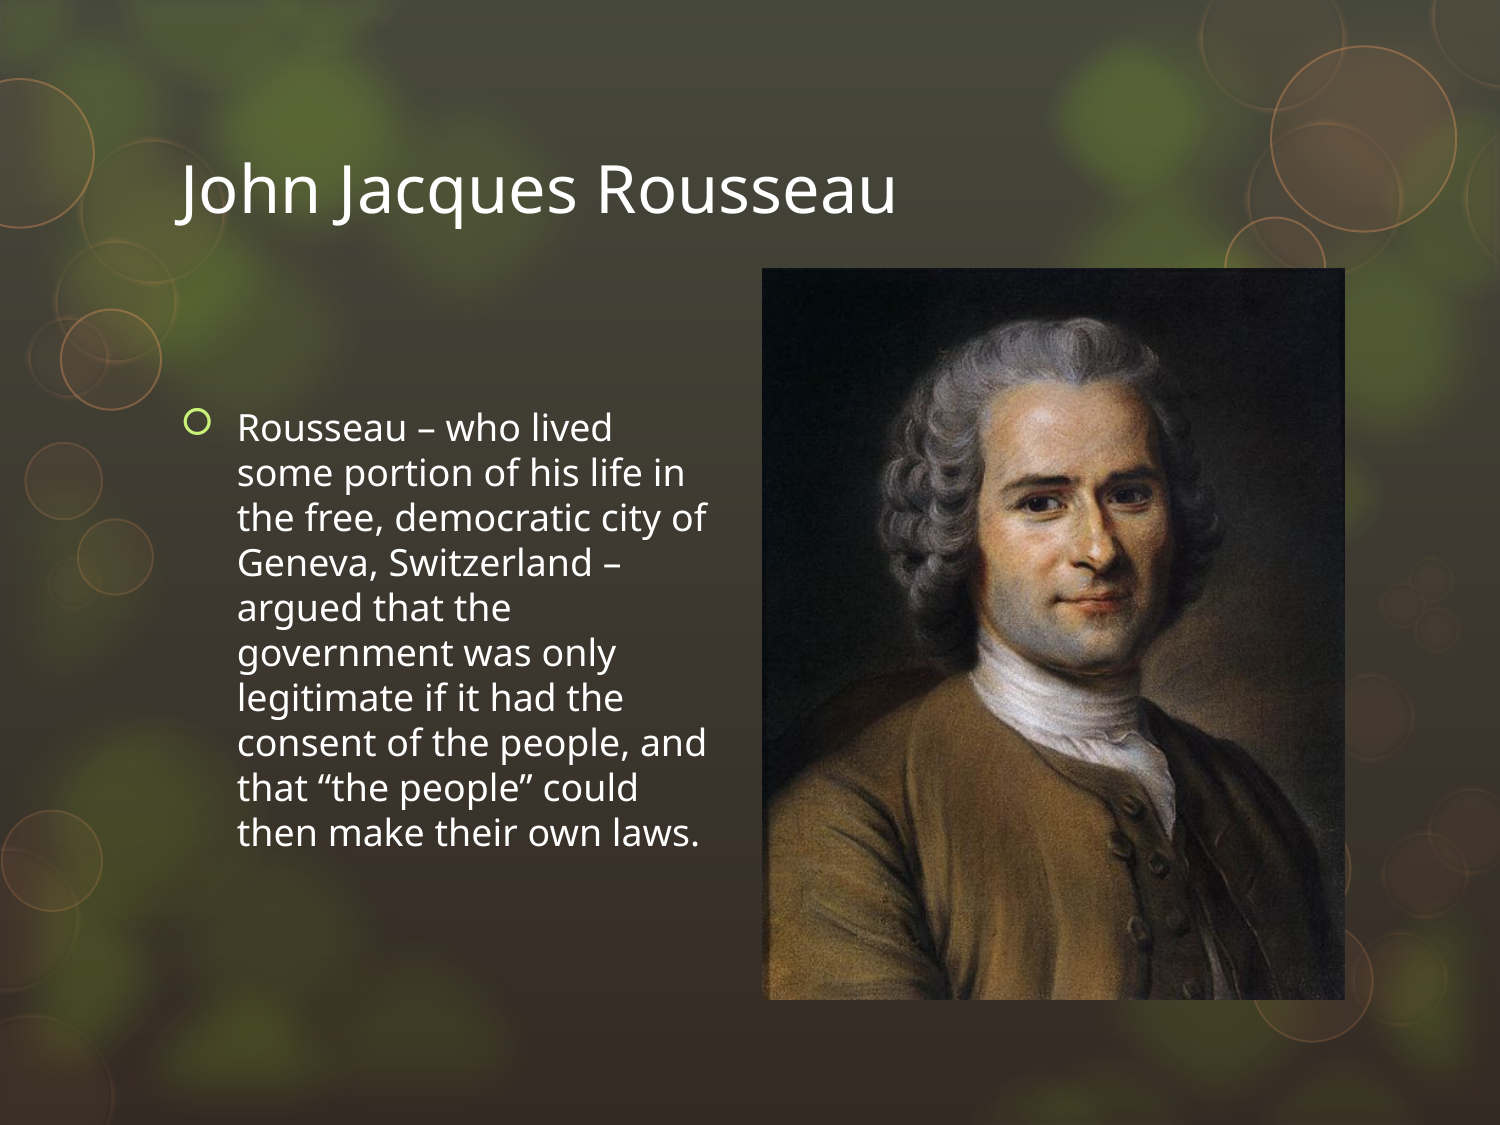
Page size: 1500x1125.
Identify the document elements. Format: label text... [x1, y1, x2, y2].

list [761, 268, 1346, 1001]
list Rousseau – who lived some portion of his life in the free, democratic city of Geneva, Switzerland – argued that the government was only legitimate if it had the consent of the people, and that “the people” could then make their own laws. [165, 296, 735, 962]
title John Jacques Rousseau [165, 110, 1334, 263]
